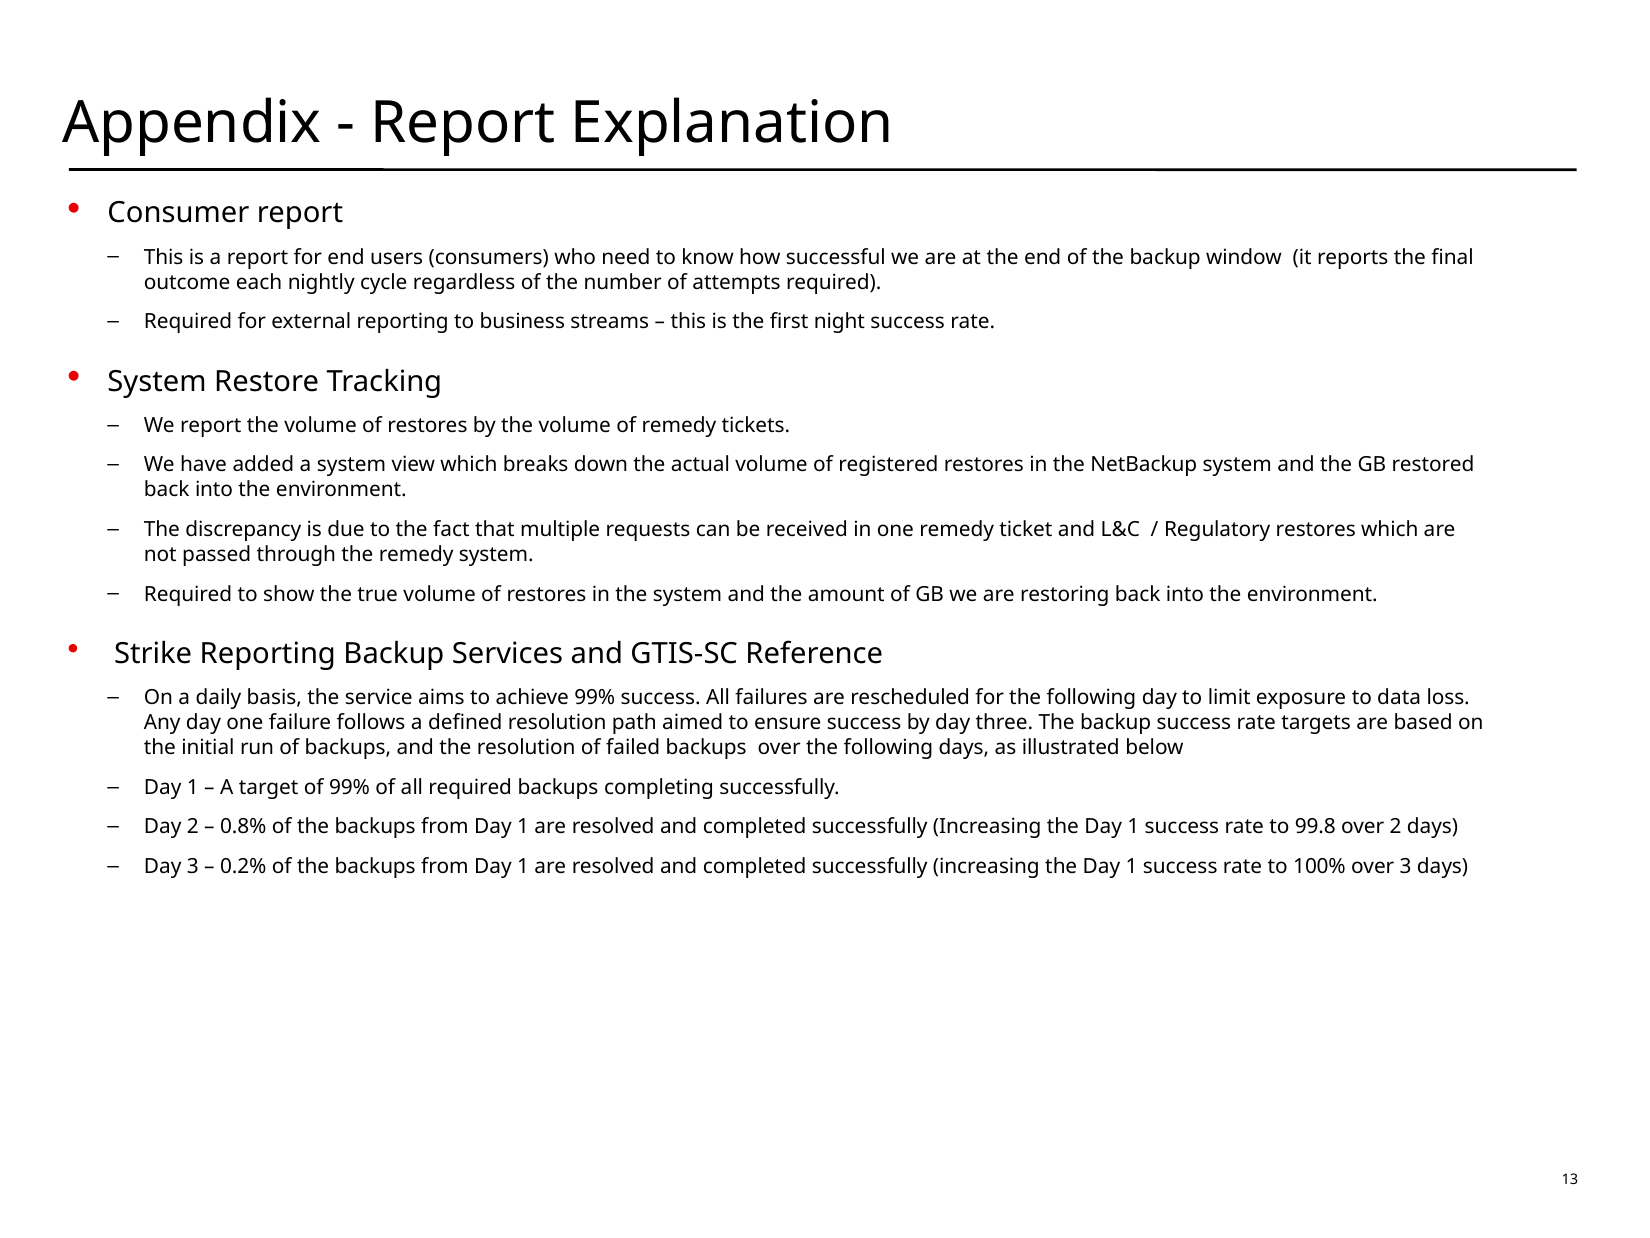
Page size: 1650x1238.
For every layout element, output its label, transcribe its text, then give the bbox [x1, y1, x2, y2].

list Consumer report This is a report for end users (consumers) who need to know how successful we are at the end of the backup window (it reports the final outcome each nightly cycle regardless of the number of attempts required). Required for external reporting to business streams – this is the first night success rate. System Restore Tracking We report the volume of restores by the volume of remedy tickets. We have added a system view which breaks down the actual volume of registered restores in the NetBackup system and the GB restored back into the environment. The discrepancy is due to the fact that multiple requests can be received in one remedy ticket and L&C / Regulatory restores which are not passed through the remedy system. Required to show the true volume of restores in the system and the amount of GB we are restoring back into the environment. Strike Reporting Backup Services and GTIS-SC Reference On a daily basis, the service aims to achieve 99% success. All failures are rescheduled for the following day to limit exposure to data loss. Any day one failure follows a defined resolution path aimed to ensure success by day three. The backup success rate targets are based on the initial run of backups, and the resolution of failed backups over the following days, as illustrated below Day 1 – A target of 99% of all required backups completing successfully. Day 2 – 0.8% of the backups from Day 1 are resolved and completed successfully (Increasing the Day 1 success rate to 99.8 over 2 days) Day 3 – 0.2% of the backups from Day 1 are resolved and completed successfully (increasing the Day 1 success rate to 100% over 3 days) [68, 193, 1484, 1003]
slide_number 12 [1510, 1125, 1579, 1188]
title Appendix - Report Explanation [62, 0, 1571, 155]
